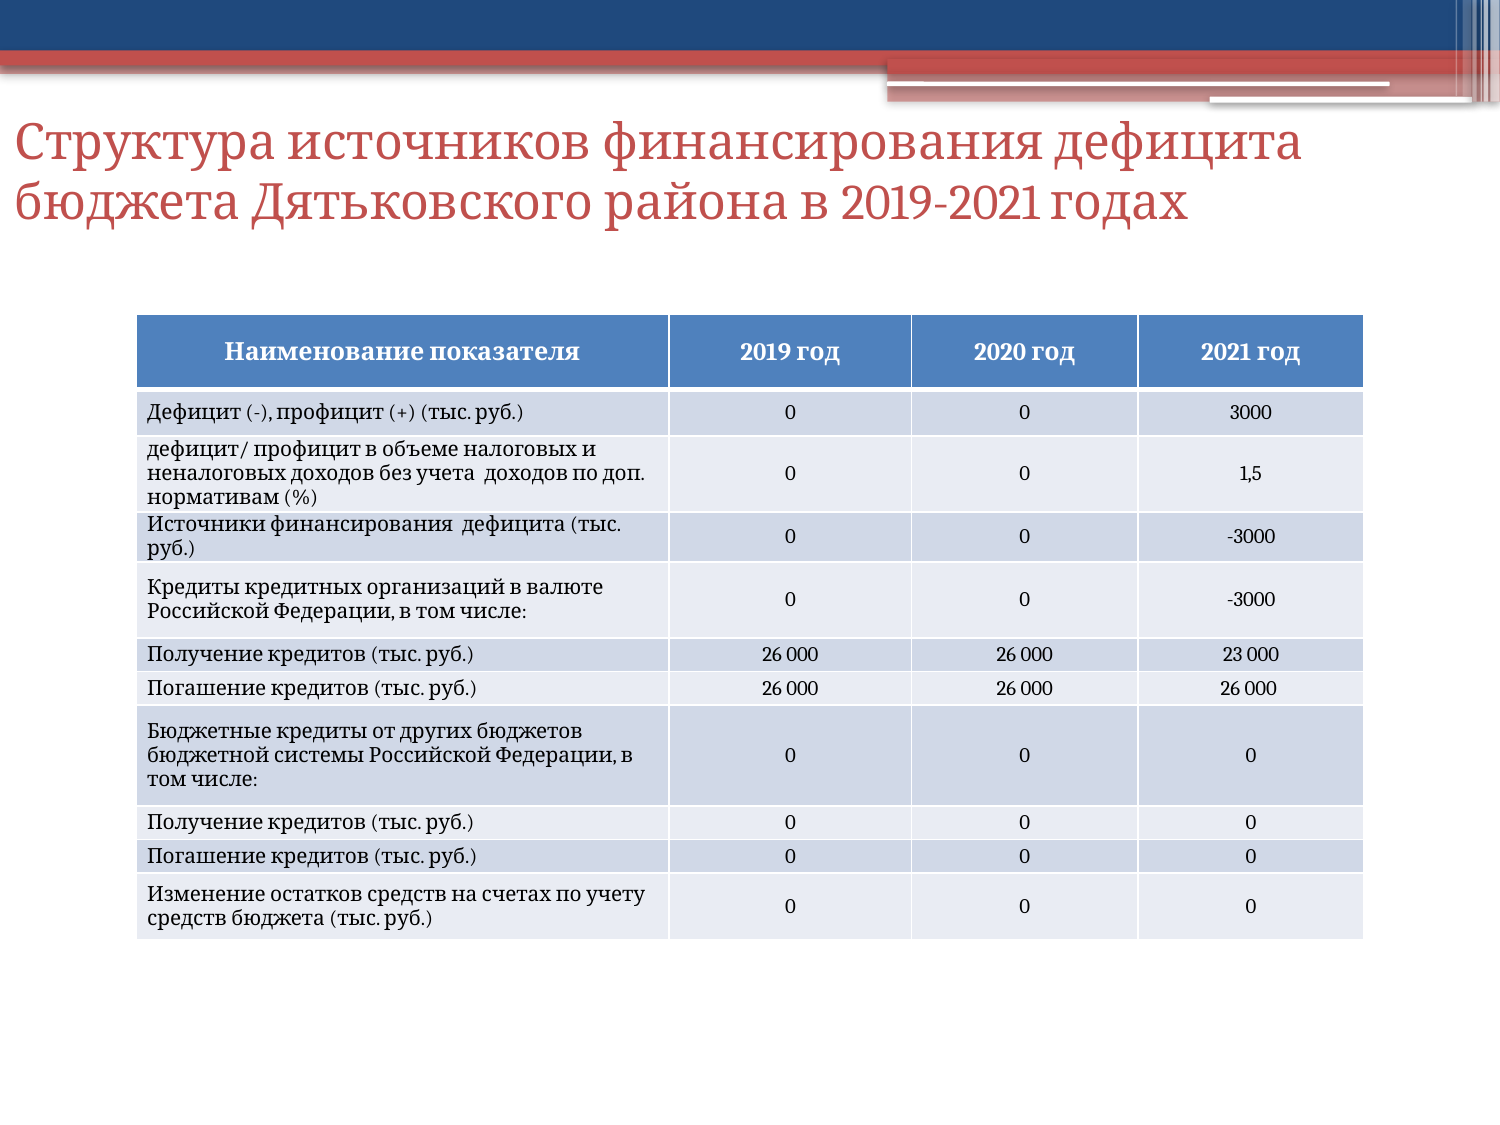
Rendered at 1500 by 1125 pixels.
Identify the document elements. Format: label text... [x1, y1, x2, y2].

table_cell 0 [670, 563, 911, 637]
table_header 2019 год [670, 315, 911, 387]
table_cell Бюджетные кредиты от других бюджетов бюджетной системы Российской Федерации, в том числе: [137, 706, 668, 805]
title Структура источников финансирования дефицита бюджета Дятьковского района в 2019-2021 годах [0, 101, 1350, 232]
table_cell 0 [912, 807, 1137, 839]
table_cell 0 [912, 563, 1137, 637]
table_cell 0 [670, 706, 911, 805]
table_header Наименование показателя [137, 315, 668, 387]
table_cell дефицит/ профицит в объеме налоговых и неналоговых доходов без учета доходов по доп. нормативам (%) [137, 437, 668, 511]
table_cell 3000 [1139, 392, 1363, 435]
table_cell 0 [1139, 706, 1363, 805]
table_cell 0 [670, 840, 911, 872]
table_cell 1,5 [1139, 437, 1363, 511]
table_cell Дефицит (-), профицит (+) (тыс. руб.) [137, 392, 668, 435]
table_cell 26 000 [912, 672, 1137, 704]
table_cell 0 [670, 874, 911, 939]
table_header 2021 год [1139, 315, 1363, 387]
table_cell 26 000 [670, 672, 911, 704]
table_cell 0 [912, 840, 1137, 872]
table_cell -3000 [1139, 563, 1363, 637]
table_cell 26 000 [1139, 672, 1363, 704]
table_cell 0 [912, 874, 1137, 939]
table_cell 23 000 [1139, 639, 1363, 671]
table_cell 0 [912, 513, 1137, 561]
table_cell -3000 [1139, 513, 1363, 561]
table_cell 0 [670, 807, 911, 839]
table_cell 0 [670, 392, 911, 435]
table_cell 0 [912, 392, 1137, 435]
table_cell 0 [1139, 807, 1363, 839]
table_cell 0 [1139, 874, 1363, 939]
table_cell Погашение кредитов (тыс. руб.) [137, 840, 668, 872]
table_cell Погашение кредитов (тыс. руб.) [137, 672, 668, 704]
table_cell 0 [670, 437, 911, 511]
table_cell 26 000 [670, 639, 911, 671]
table_cell 0 [912, 437, 1137, 511]
table_cell Получение кредитов (тыс. руб.) [137, 639, 668, 671]
table_cell 0 [912, 706, 1137, 805]
table_cell Источники финансирования дефицита (тыс. руб.) [137, 513, 668, 561]
table_header 2020 год [912, 315, 1137, 387]
table_cell 26 000 [912, 639, 1137, 671]
table_cell Кредиты кредитных организаций в валюте Российской Федерации, в том числе: [137, 563, 668, 637]
table_cell 0 [670, 513, 911, 561]
table_cell 0 [1139, 840, 1363, 872]
table_cell Изменение остатков средств на счетах по учету средств бюджета (тыс. руб.) [137, 874, 668, 939]
table_cell Получение кредитов (тыс. руб.) [137, 807, 668, 839]
